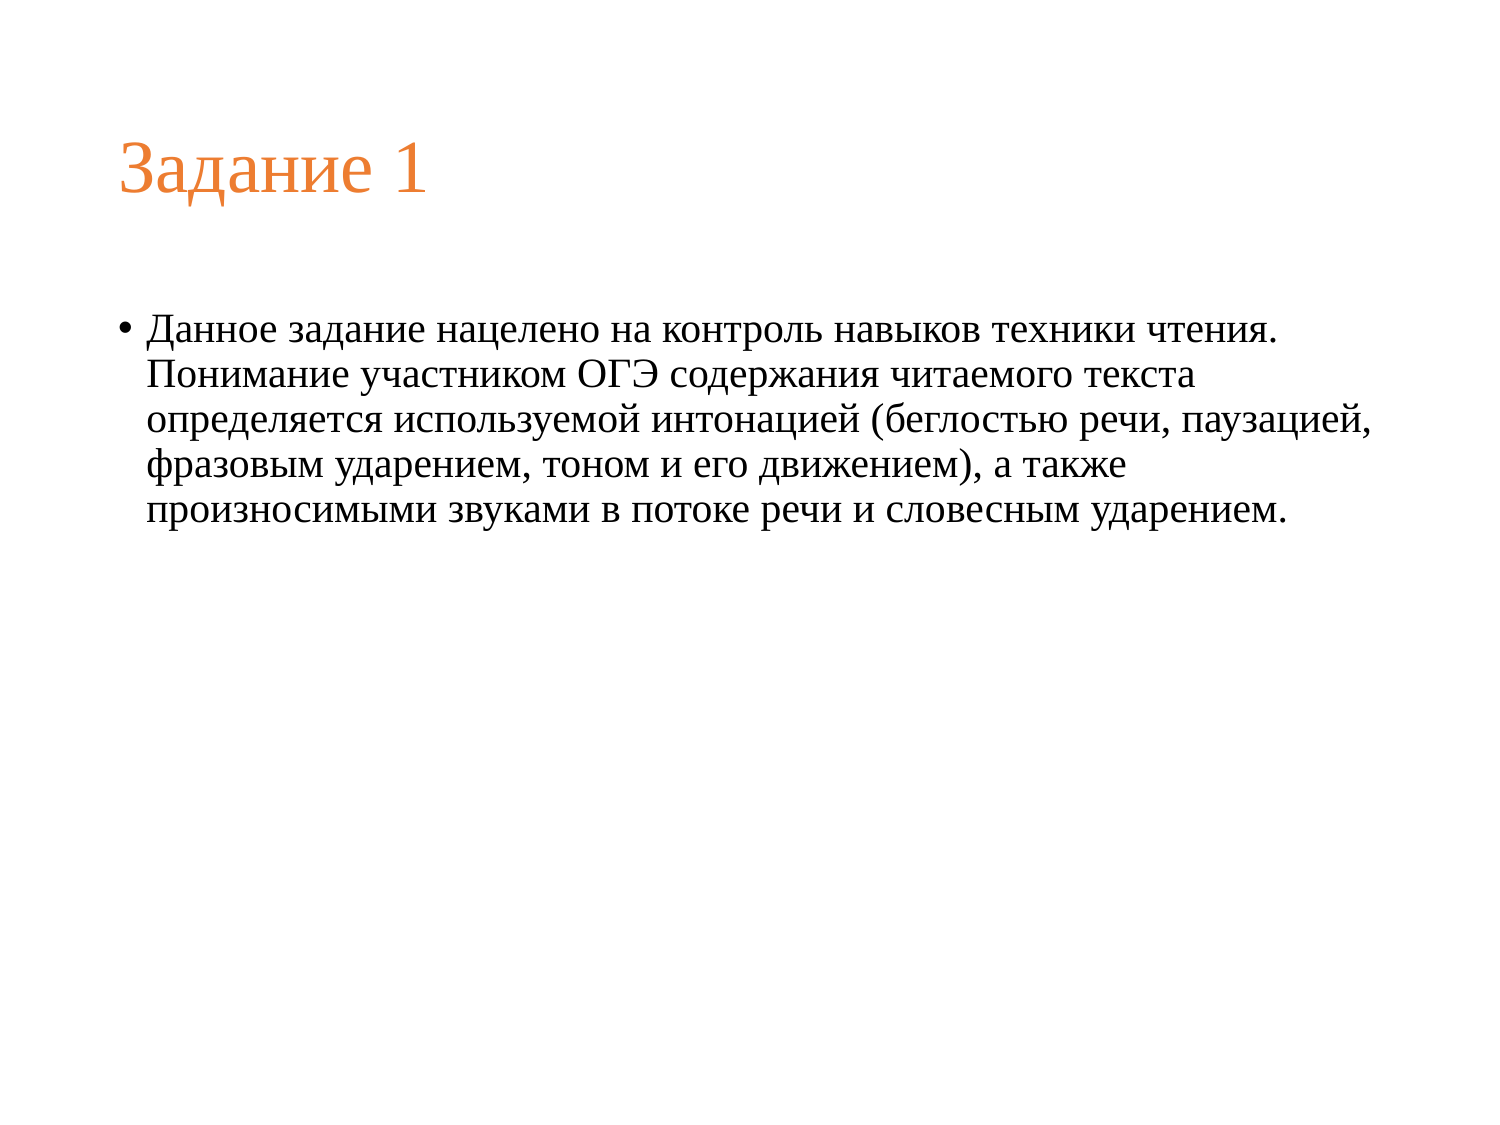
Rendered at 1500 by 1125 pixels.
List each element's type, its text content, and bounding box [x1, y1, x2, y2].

title Задание 1 [103, 59, 1397, 278]
list Данное задание нацелено на контроль навыков техники чтения. Понимание участником ОГЭ содержания читаемого текста определяется используемой интонацией (беглостью речи, паузацией, фразовым ударением, тоном и его движением), а также произносимыми звуками в потоке речи и словесным ударением. [103, 299, 1397, 1014]
